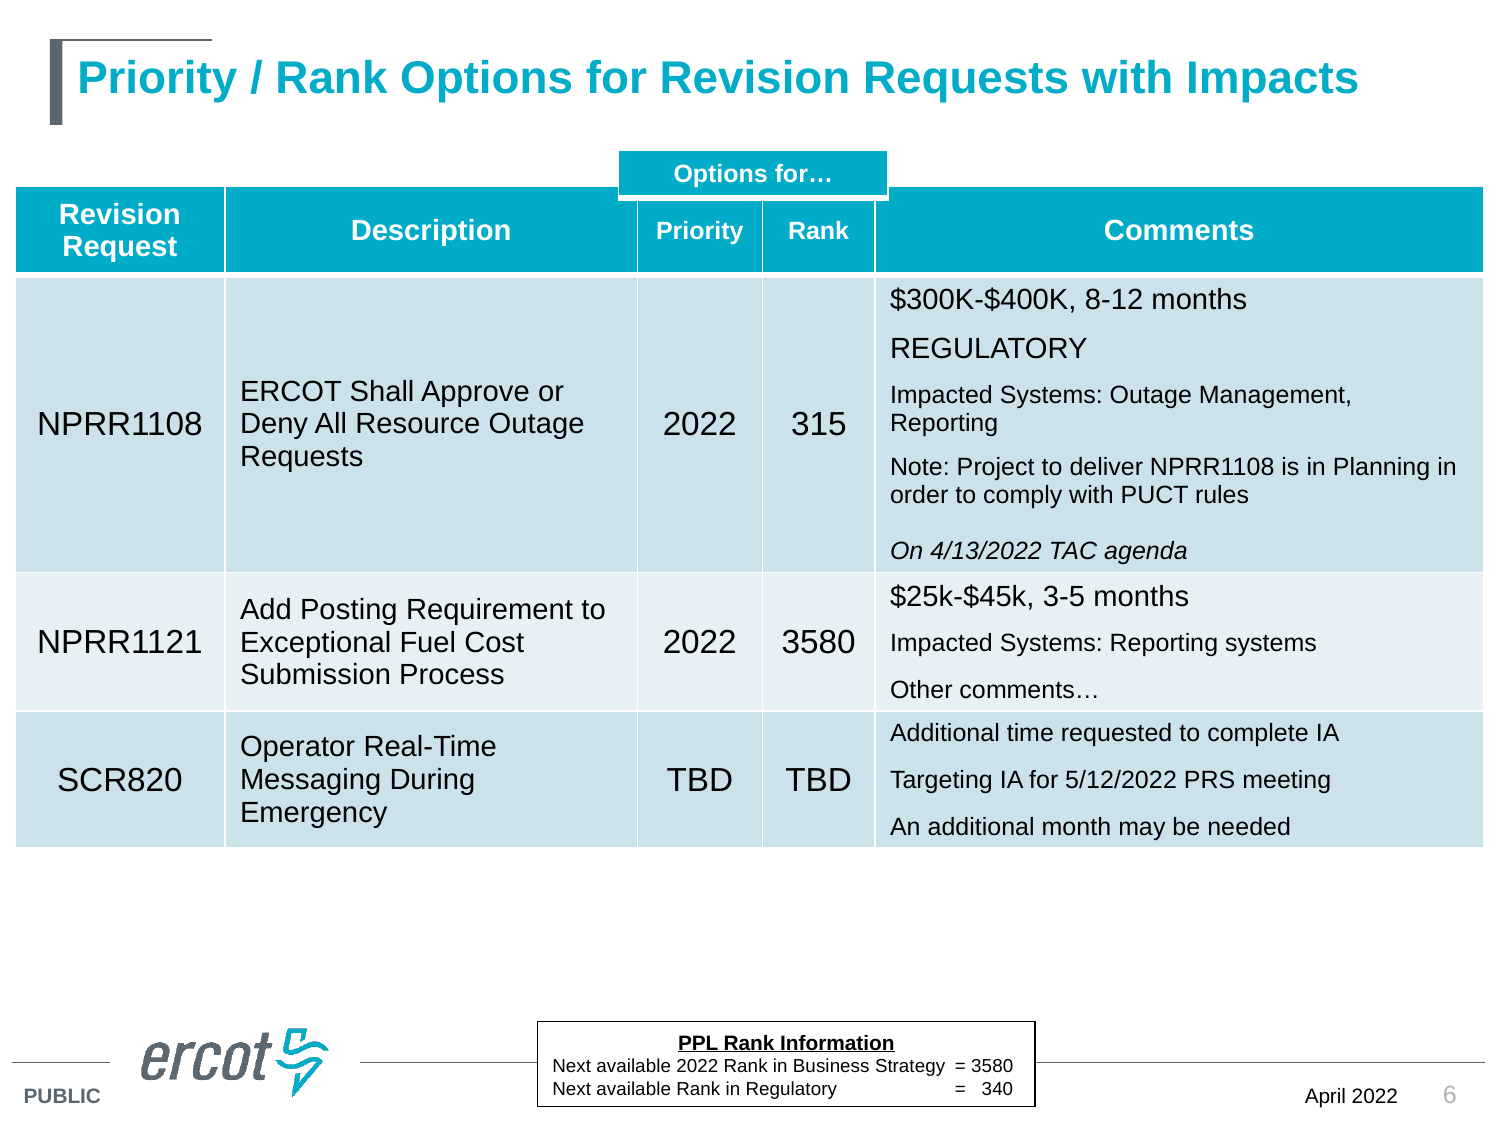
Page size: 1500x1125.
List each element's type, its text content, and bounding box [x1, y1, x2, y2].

table_header Rank [763, 201, 874, 272]
table_cell 2022 [638, 278, 762, 572]
slide_number 6 [1412, 1076, 1488, 1112]
table_cell Operator Real-Time Messaging During Emergency [226, 712, 637, 847]
text_box PPL Rank Information Next available 2022 Rank in Business Strategy = 3580 Next available Rank in Regulatory = 340 [537, 1021, 1036, 1107]
table_cell SCR820 [16, 712, 224, 847]
table_cell $300K-$400K, 8-12 months REGULATORY Impacted Systems: Outage Management, Reporting Note: Project to deliver NPRR1108 is in Planning in order to comply with PUCT rules On 4/13/2022 TAC agenda [876, 278, 1483, 572]
table_cell ERCOT Shall Approve or Deny All Resource Outage Requests [226, 278, 637, 572]
title Priority / Rank Options for Revision Requests with Impacts [62, 39, 1413, 125]
table_cell NPRR1108 [16, 278, 224, 572]
table_header Revision Request [16, 187, 224, 272]
table_cell $25k-$45k, 3-5 months Impacted Systems: Reporting systems Other comments… [876, 573, 1483, 710]
table_cell 315 [763, 278, 874, 572]
table_header Description [226, 187, 637, 272]
table_cell TBD [638, 712, 762, 847]
table_cell Add Posting Requirement to Exceptional Fuel Cost Submission Process [226, 573, 637, 710]
table_cell TBD [763, 712, 874, 847]
table_header Priority [638, 201, 762, 272]
table_cell 3580 [763, 573, 874, 710]
table_header Options for… [619, 151, 887, 195]
picture [137, 1024, 332, 1100]
table_header Comments [876, 187, 1483, 272]
table_cell Additional time requested to complete IA Targeting IA for 5/12/2022 PRS meeting An additional month may be needed [876, 712, 1483, 847]
table_cell 2022 [638, 573, 762, 710]
table_cell NPRR1121 [16, 573, 224, 710]
